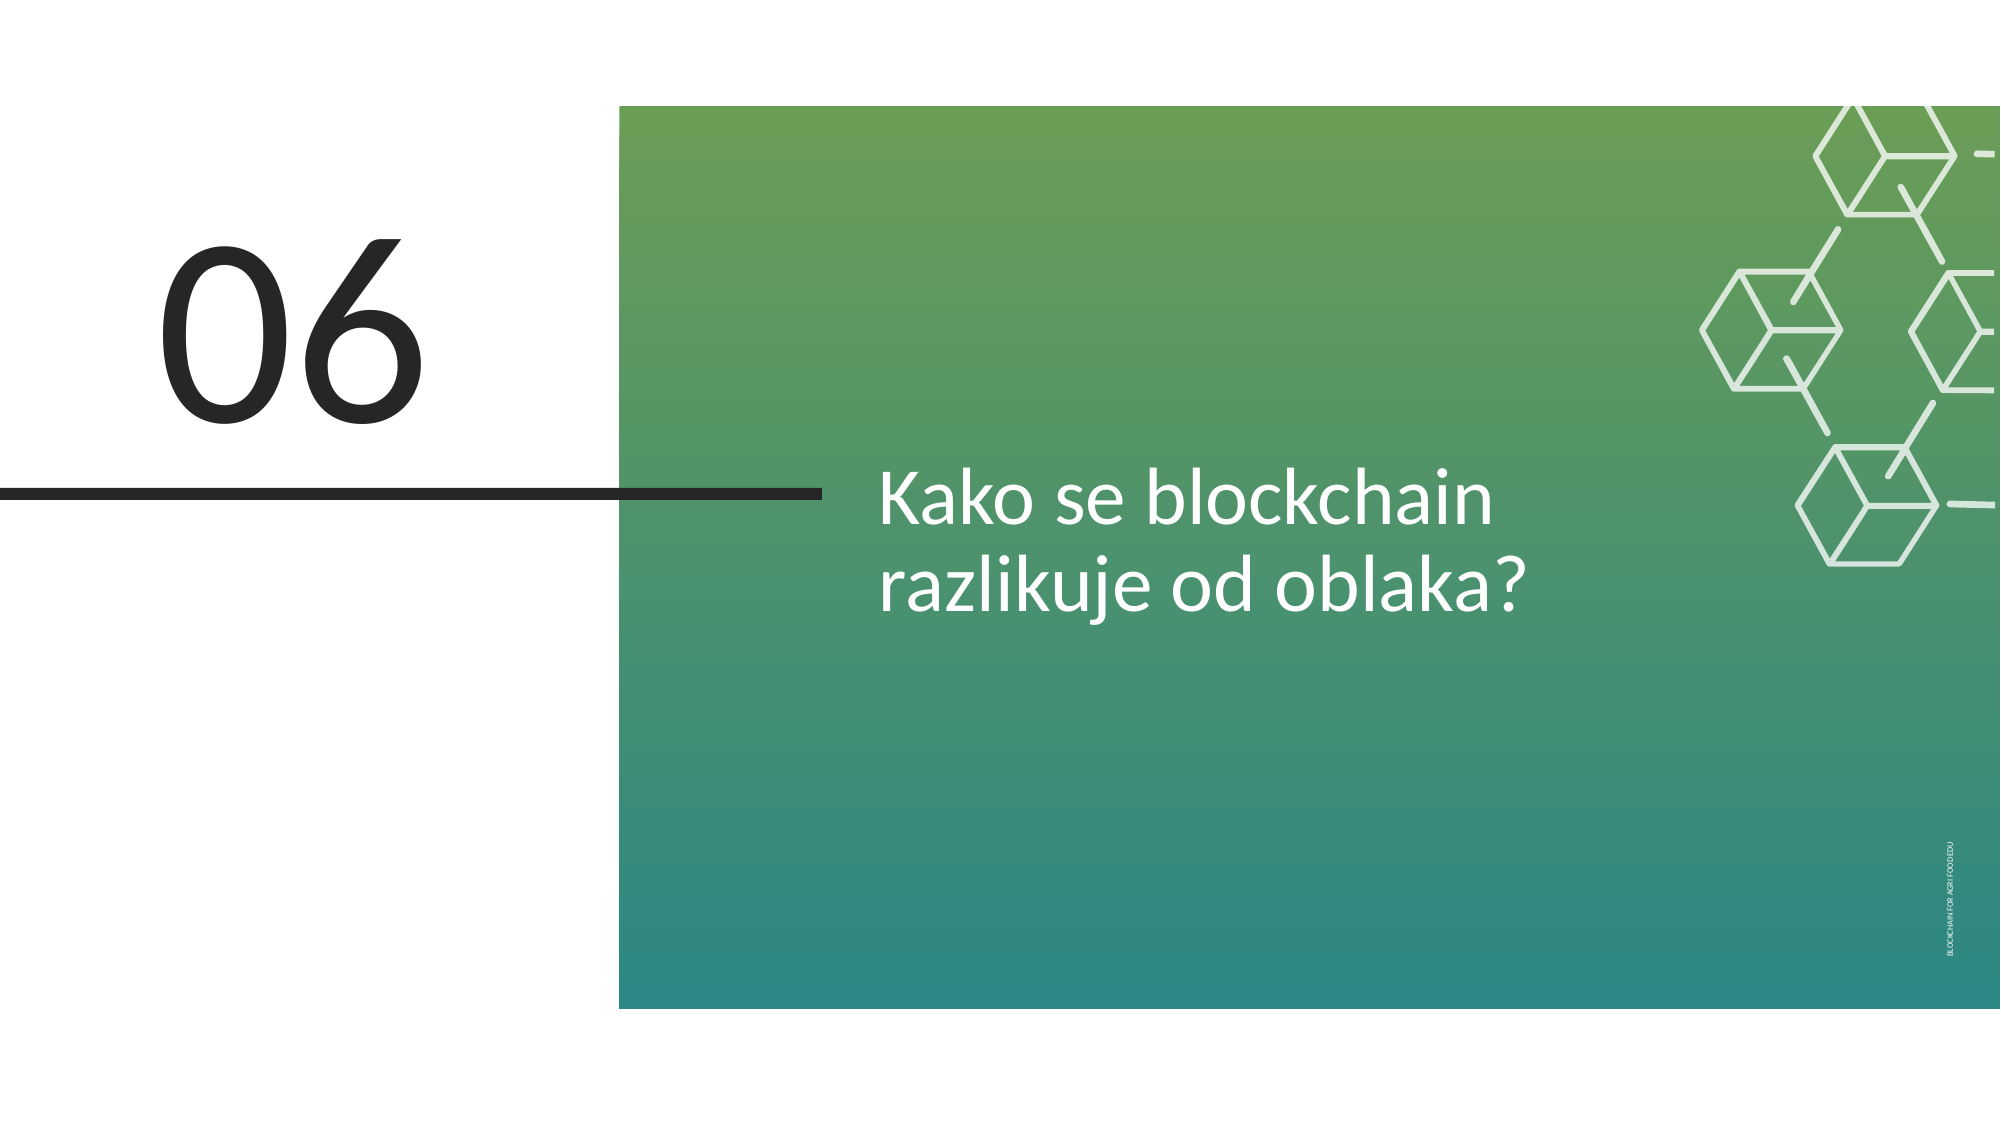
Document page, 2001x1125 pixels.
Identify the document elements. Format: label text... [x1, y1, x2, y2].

list Kako se blockchain razlikuje od oblaka? [864, 446, 1709, 899]
list 06 [141, 180, 481, 277]
